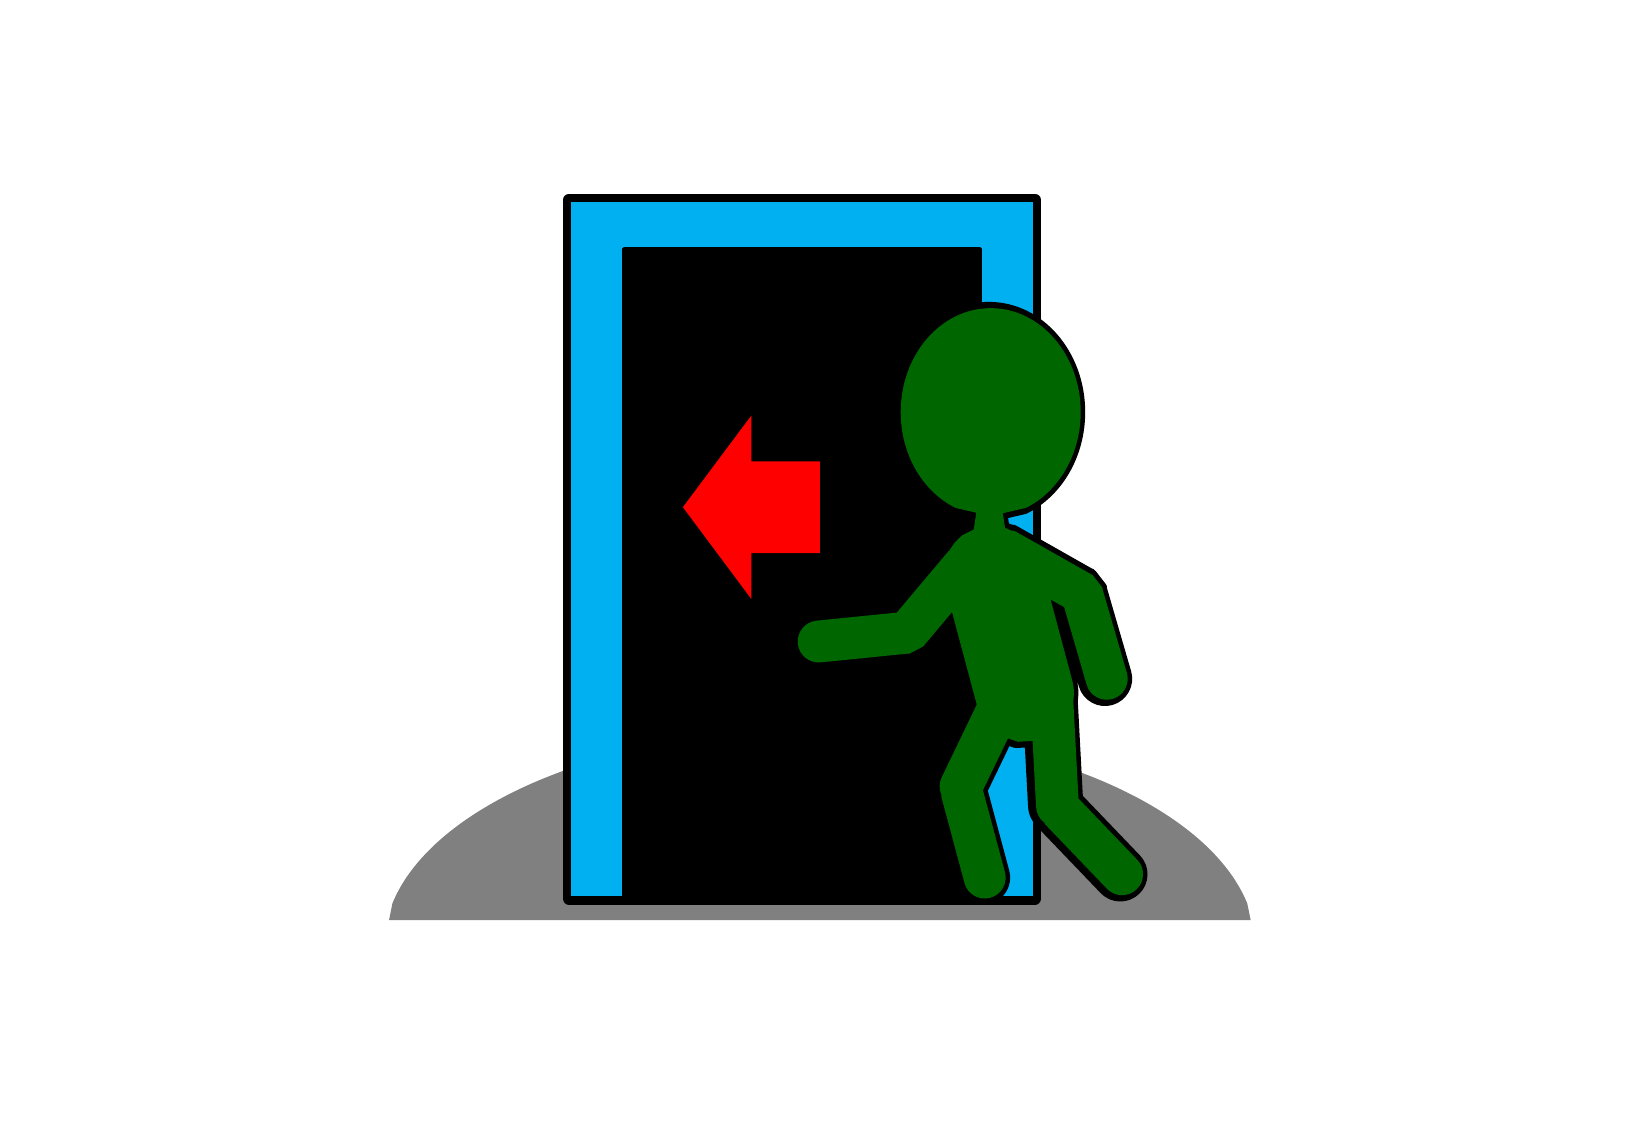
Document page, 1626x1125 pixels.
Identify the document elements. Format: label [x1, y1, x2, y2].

text_box [388, 199, 1251, 921]
